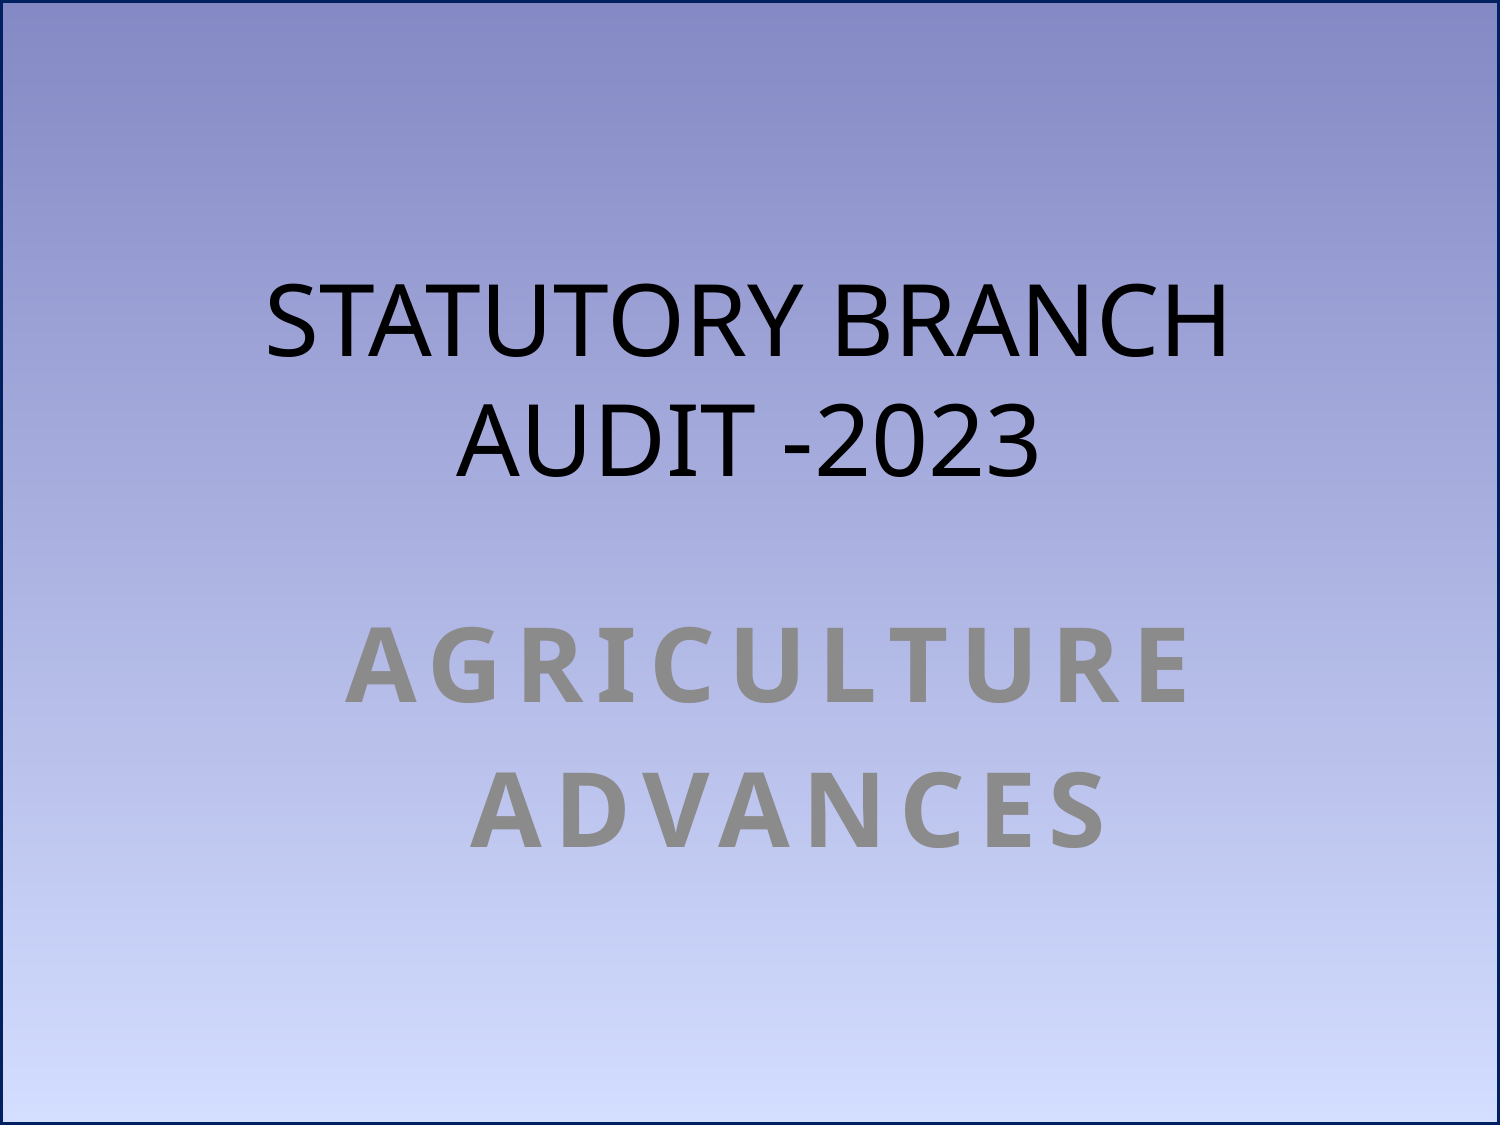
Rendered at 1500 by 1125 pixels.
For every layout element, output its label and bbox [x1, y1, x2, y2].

text_box [0, 0, 1500, 1125]
